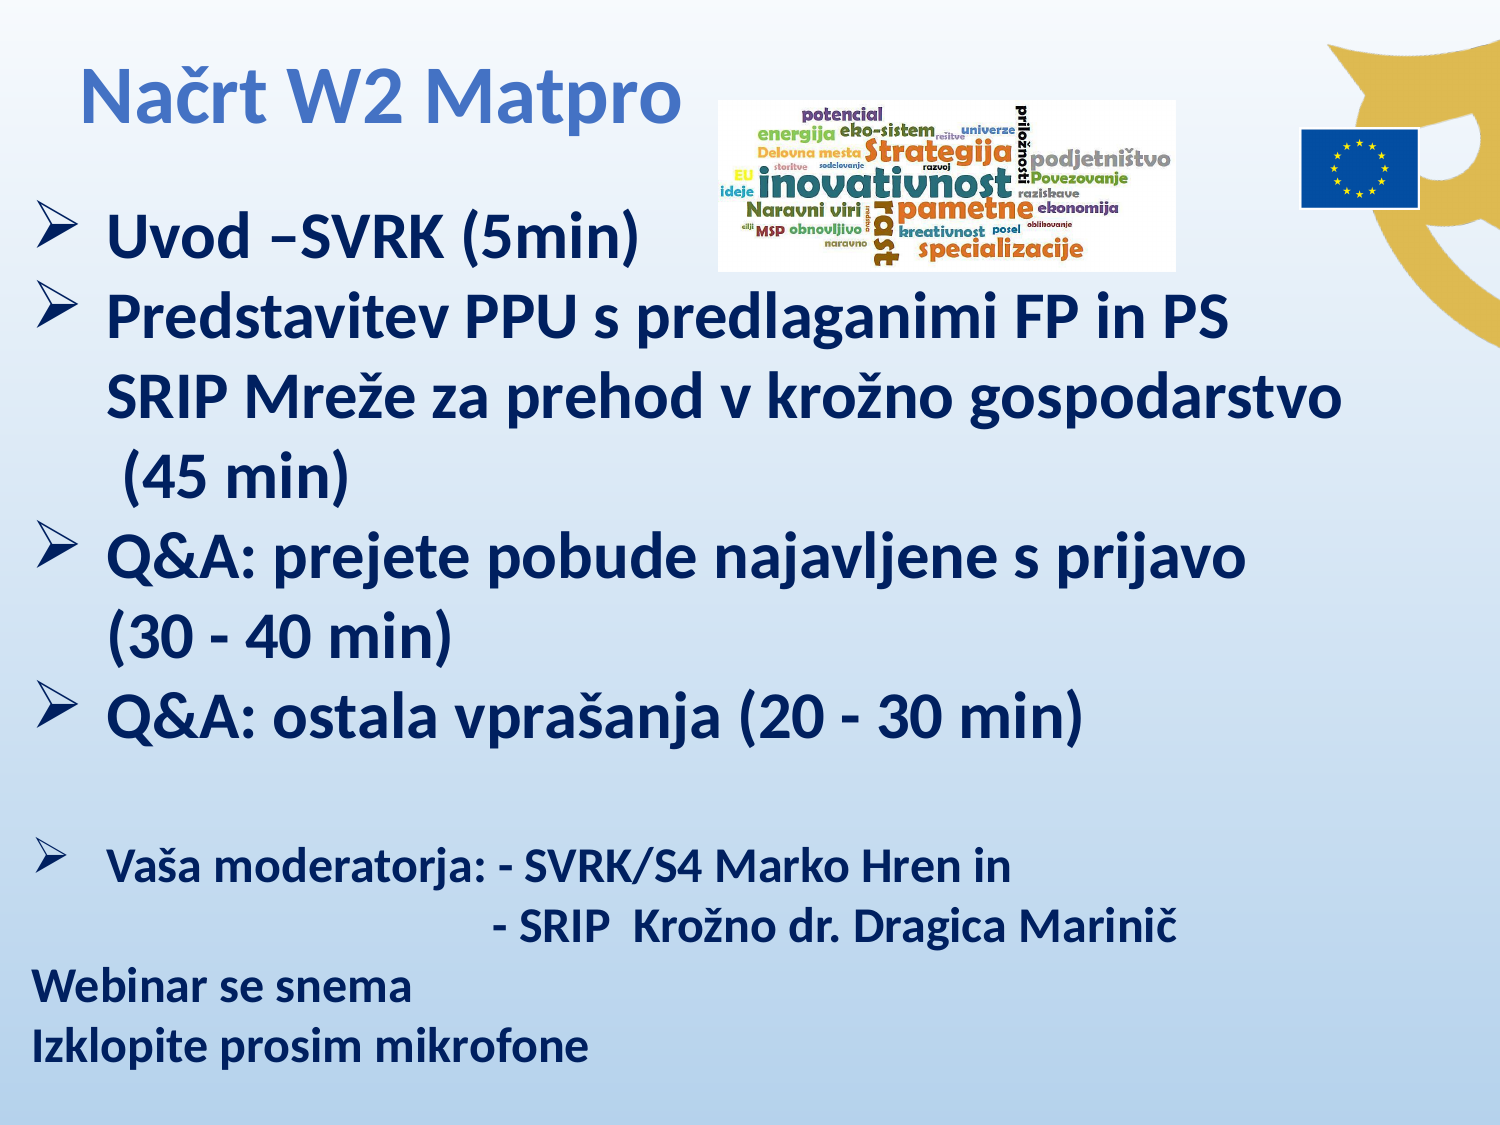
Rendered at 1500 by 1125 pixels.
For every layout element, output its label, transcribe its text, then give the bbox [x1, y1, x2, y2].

picture [718, 100, 1176, 272]
text_box Uvod –SVRK (5min) Predstavitev PPU s predlaganimi FP in PS SRIP Mreže za prehod v krožno gospodarstvo (45 min) Q&A: prejete pobude najavljene s prijavo (30 - 40 min) Q&A: ostala vprašanja (20 - 30 min) Vaša moderatorja: - SVRK/S4 Marko Hren in - SRIP Krožno dr. Dragica Marinič Webinar se snema Izklopite prosim mikrofone [16, 184, 1364, 1080]
picture [1299, 0, 1500, 489]
text_box Načrt W2 Matpro [64, 32, 838, 148]
